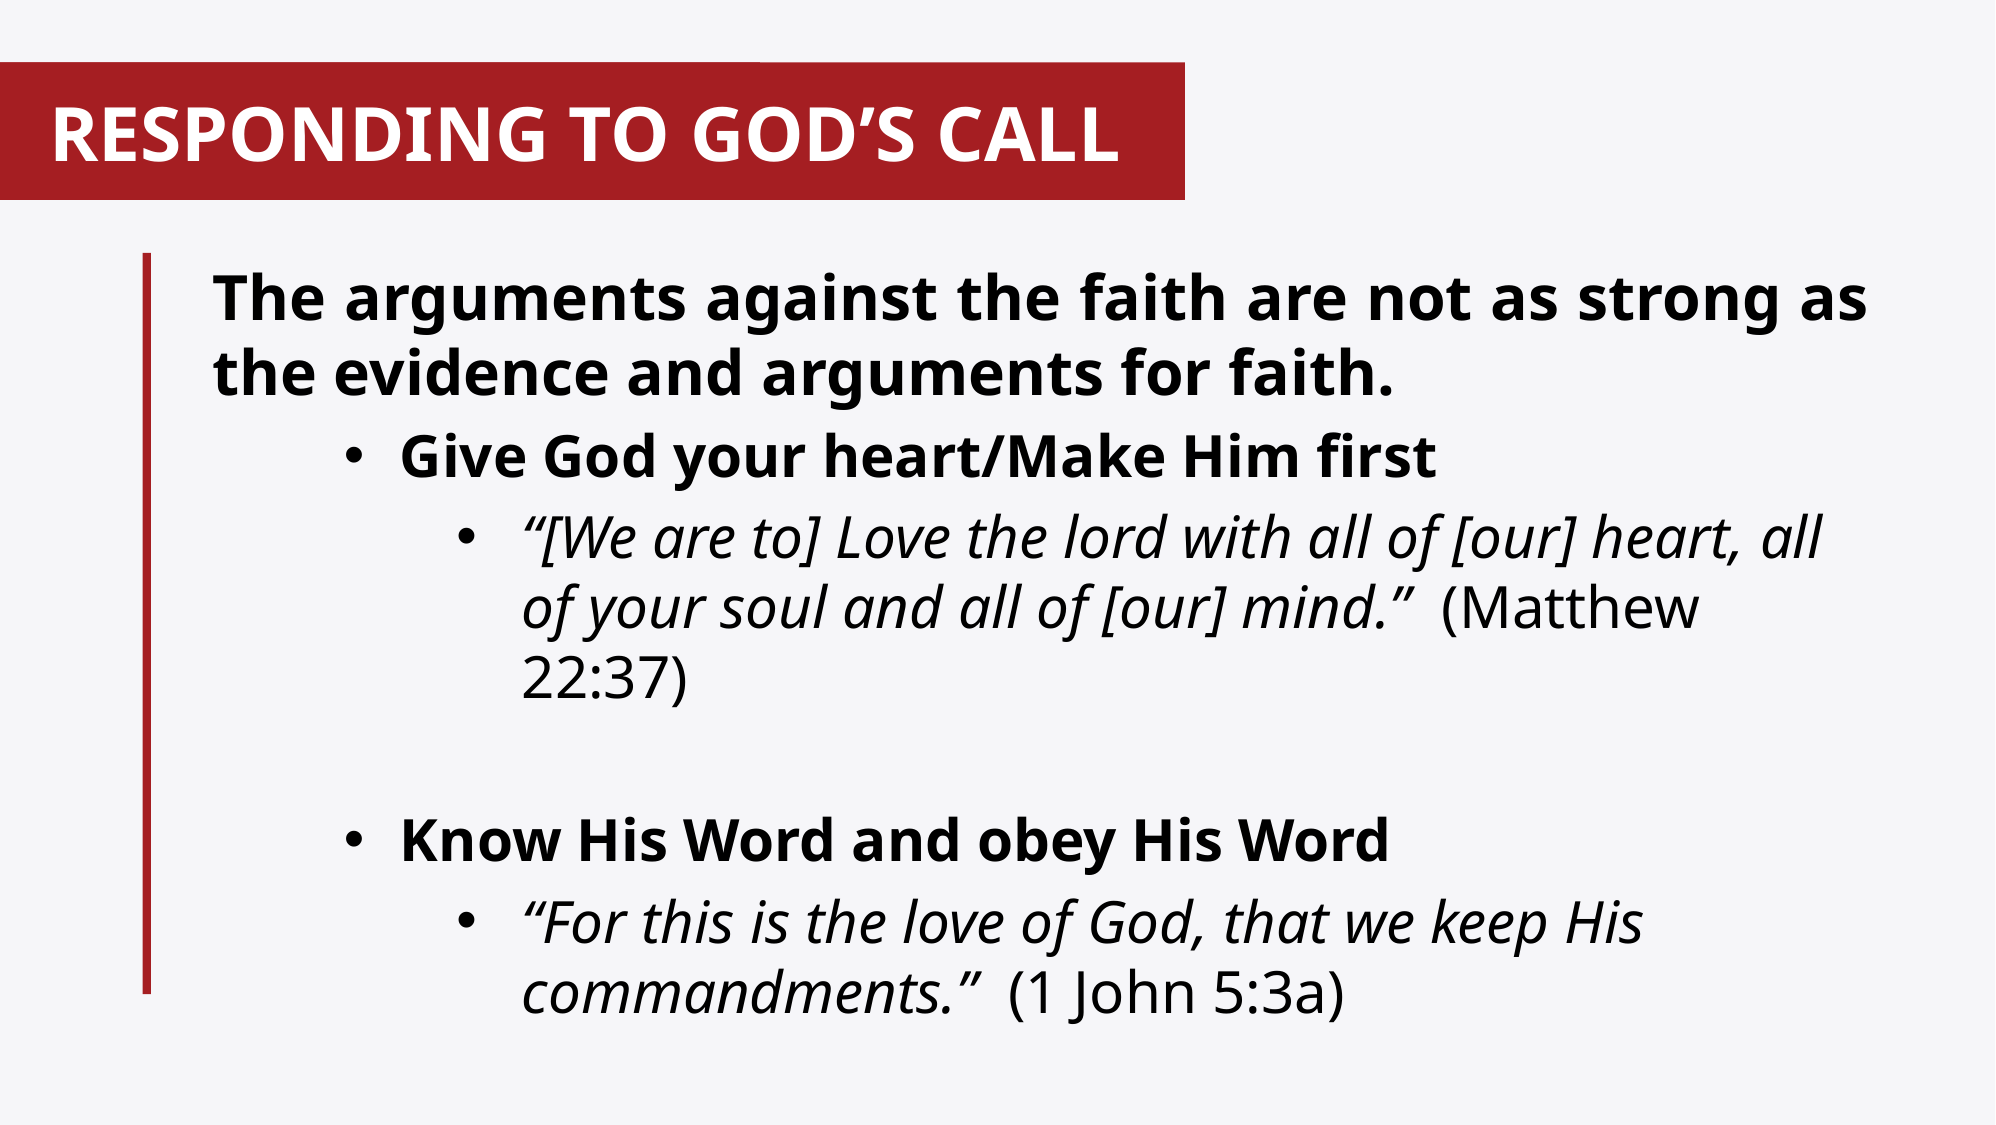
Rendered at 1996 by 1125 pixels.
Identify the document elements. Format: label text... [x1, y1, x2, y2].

subtitle The arguments against the faith are not as strong as the evidence and arguments for faith. Give God your heart/Make Him first “[We are to] Love the lord with all of [our] heart, all of your soul and all of [our] mind.” (Matthew 22:37) Know His Word and obey His Word “For this is the love of God, that we keep His commandments.” (1 John 5:3a) [197, 249, 1885, 1125]
text_box RESPONDING TO GOD’S CALL [0, 62, 1185, 200]
